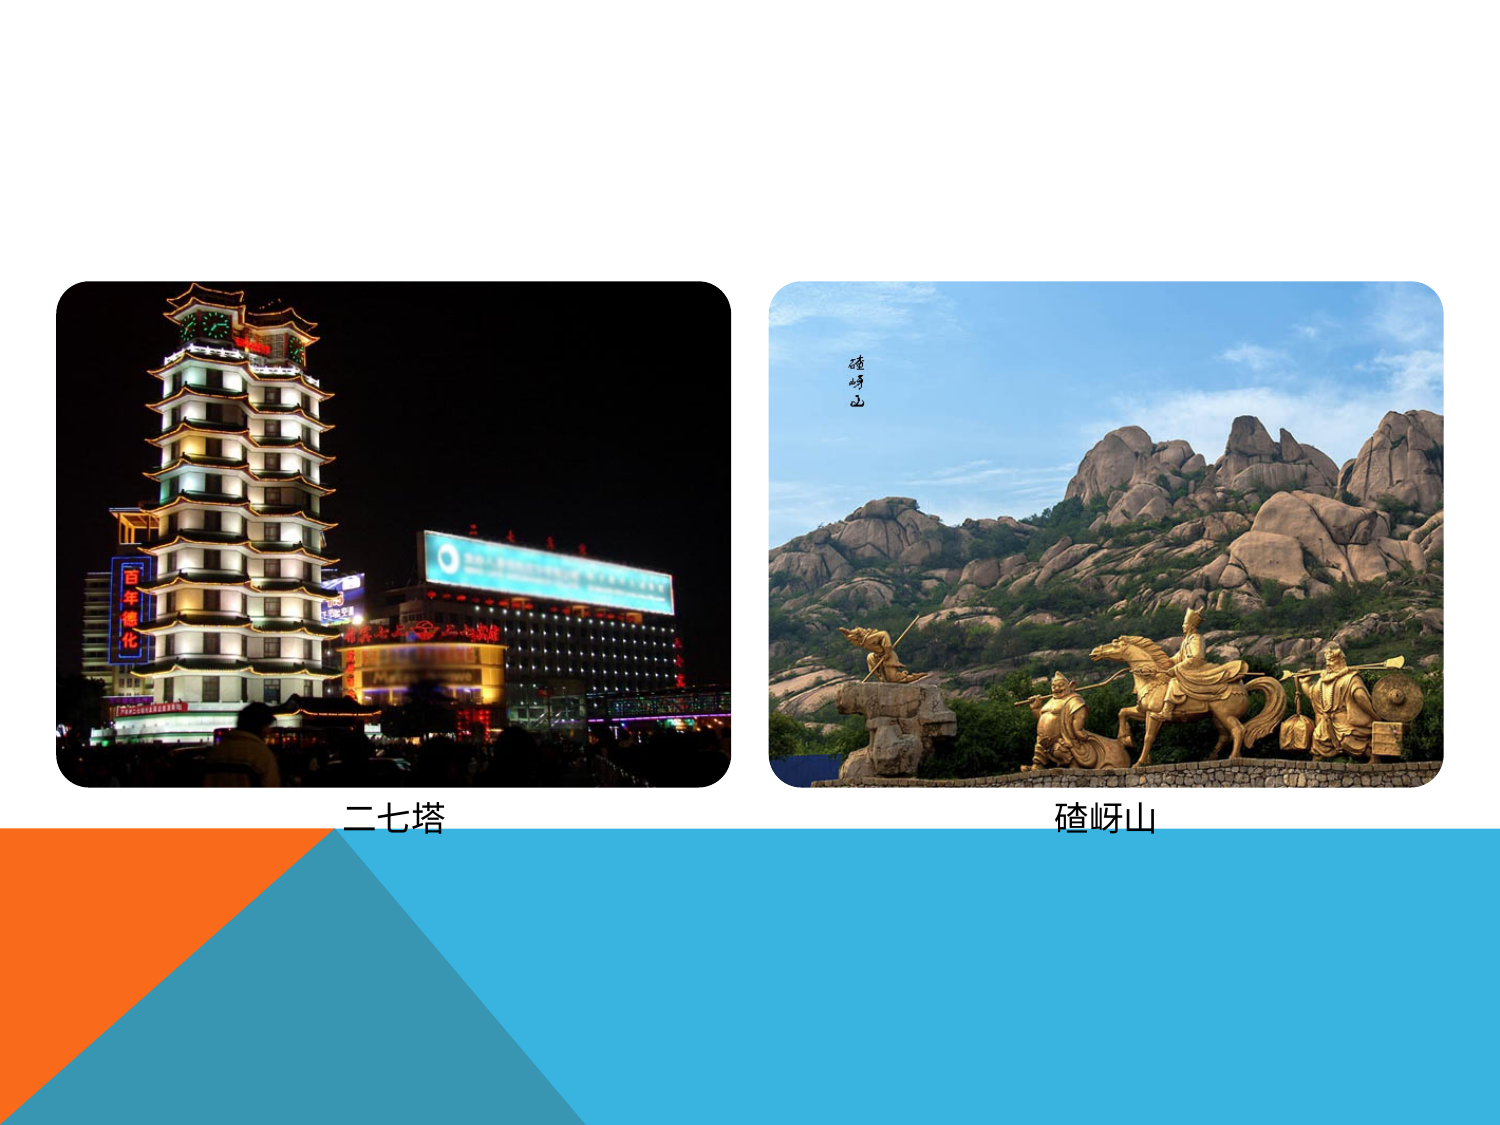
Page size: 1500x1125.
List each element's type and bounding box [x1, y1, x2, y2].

text_box [55, 280, 732, 846]
text_box [768, 280, 1444, 846]
